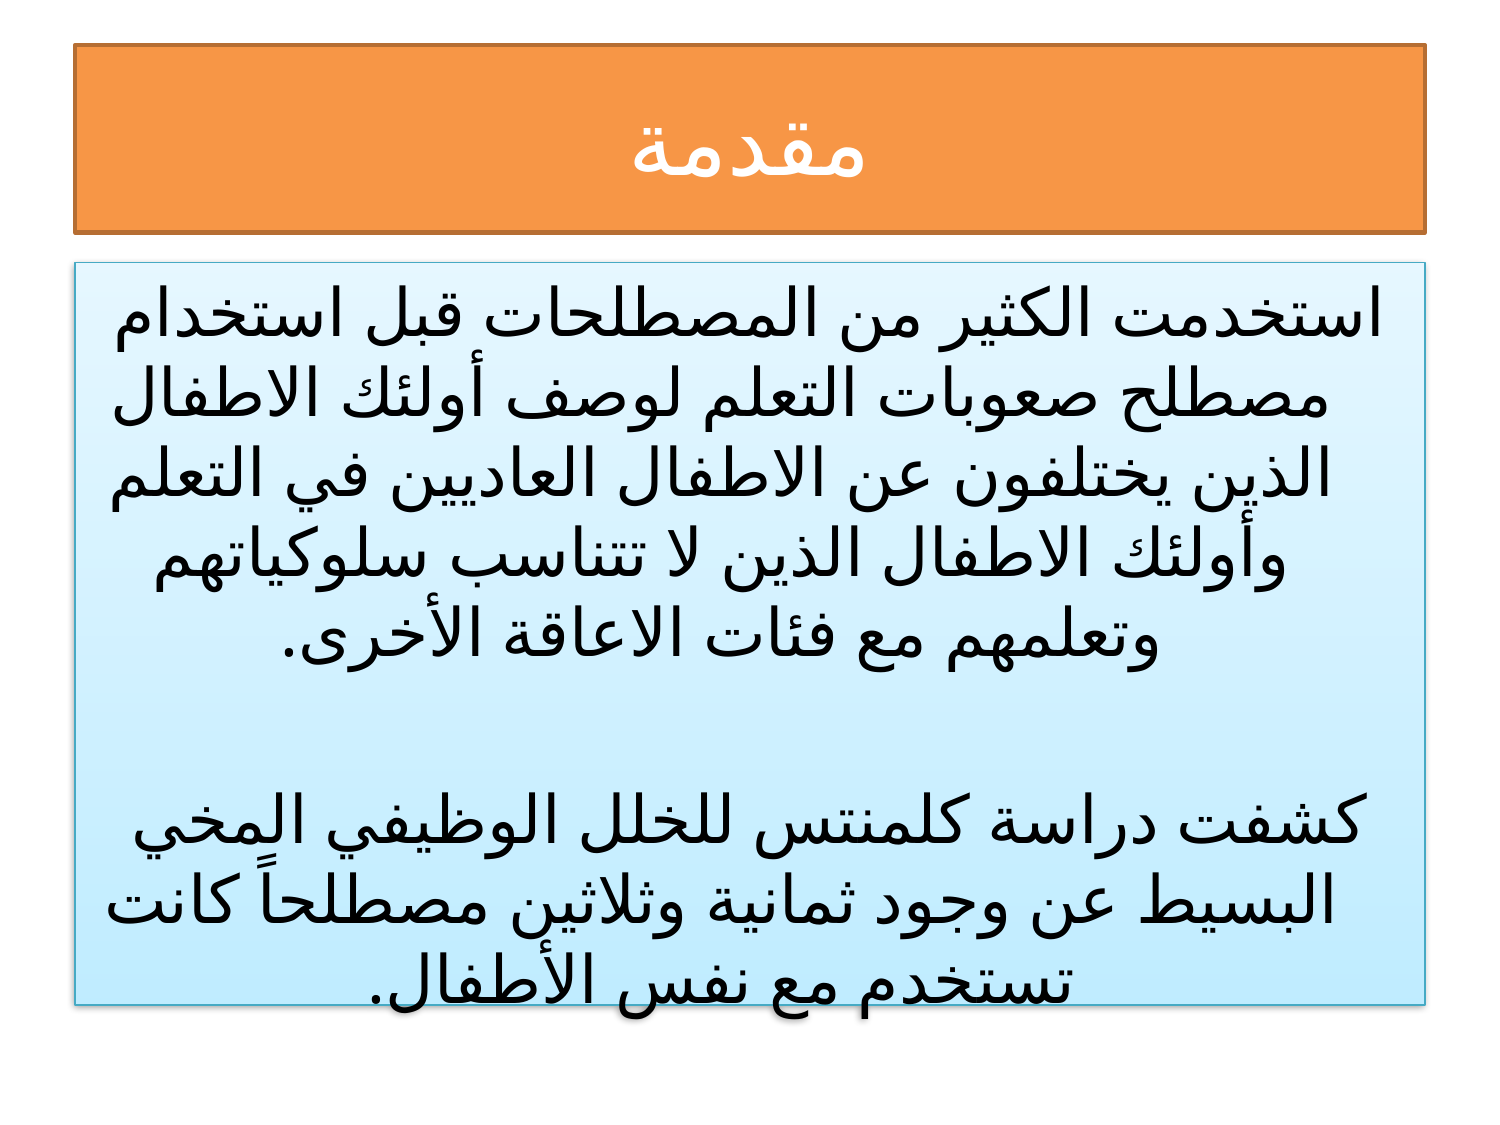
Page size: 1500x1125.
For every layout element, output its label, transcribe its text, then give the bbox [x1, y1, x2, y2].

title مقدمة [73, 43, 1427, 235]
list استخدمت الكثير من المصطلحات قبل استخدام مصطلح صعوبات التعلم لوصف أولئك الاطفال الذين يختلفون عن الاطفال العاديين في التعلم وأولئك الاطفال الذين لا تتناسب سلوكياتهم وتعلمهم مع فئات الاعاقة الأخرى. كشفت دراسة كلمنتس للخلل الوظيفي المخي البسيط عن وجود ثمانية وثلاثين مصطلحاً كانت تستخدم مع نفس الأطفال. [74, 262, 1426, 1006]
